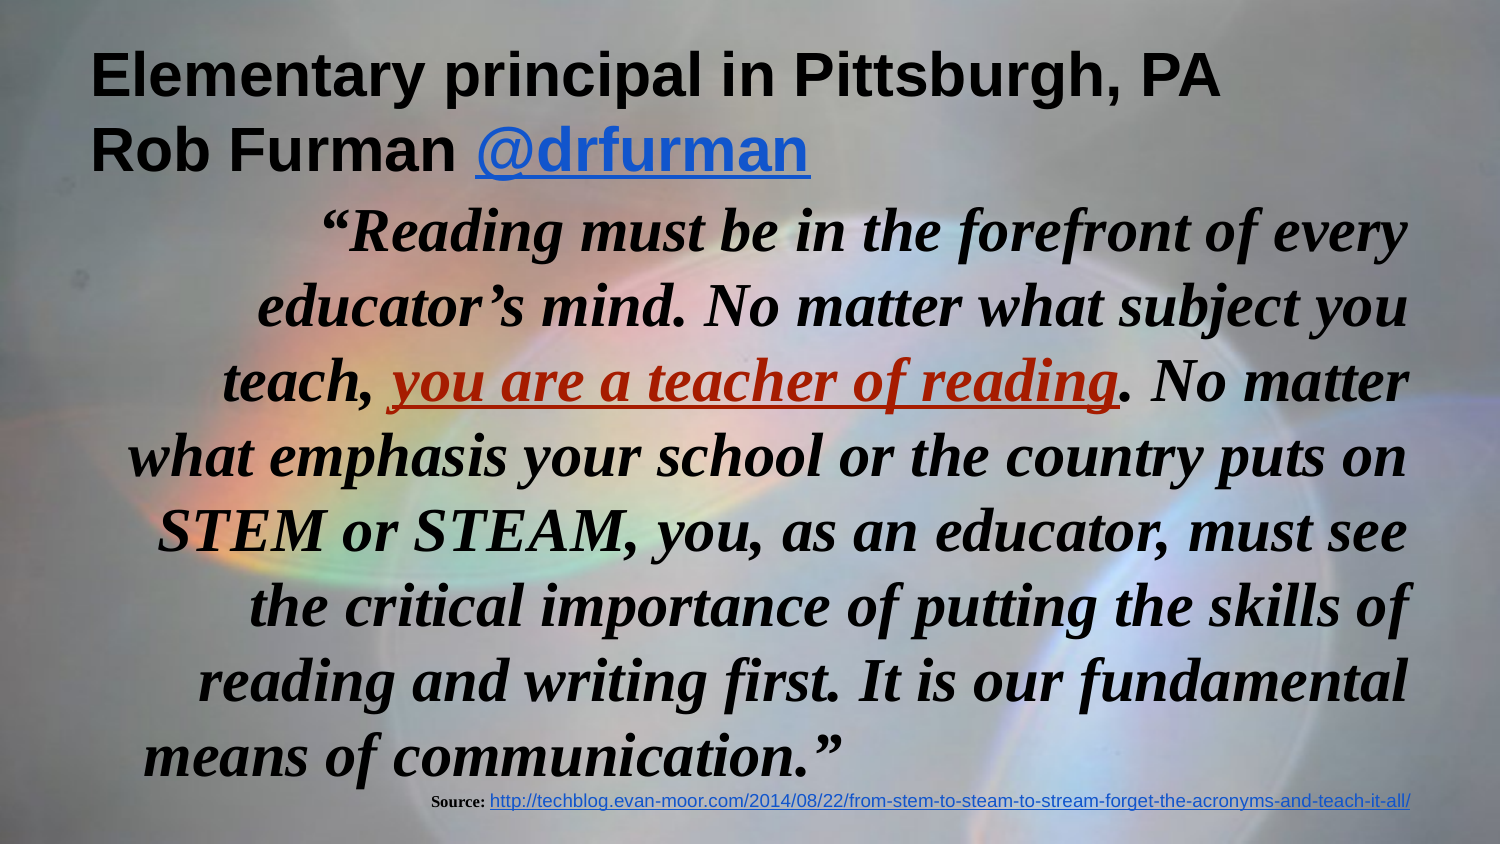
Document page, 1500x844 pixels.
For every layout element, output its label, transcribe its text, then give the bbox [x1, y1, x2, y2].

list “Reading must be in the forefront of every educator’s mind. No matter what subject you teach, you are a teacher of reading. No matter what emphasis your school or the country puts on STEM or STEAM, you, as an educator, must see the critical importance of putting the skills of reading and writing first. It is our fundamental means of communication.” Source: http://techblog.evan-moor.com/2014/08/22/from-stem-to-steam-to-stream-forget-the-acronyms-and-teach-it-all/ [75, 174, 1425, 786]
title Elementary principal in Pittsburgh, PA Rob Furman @drfurman [75, 58, 1425, 174]
picture [0, 0, 1500, 844]
